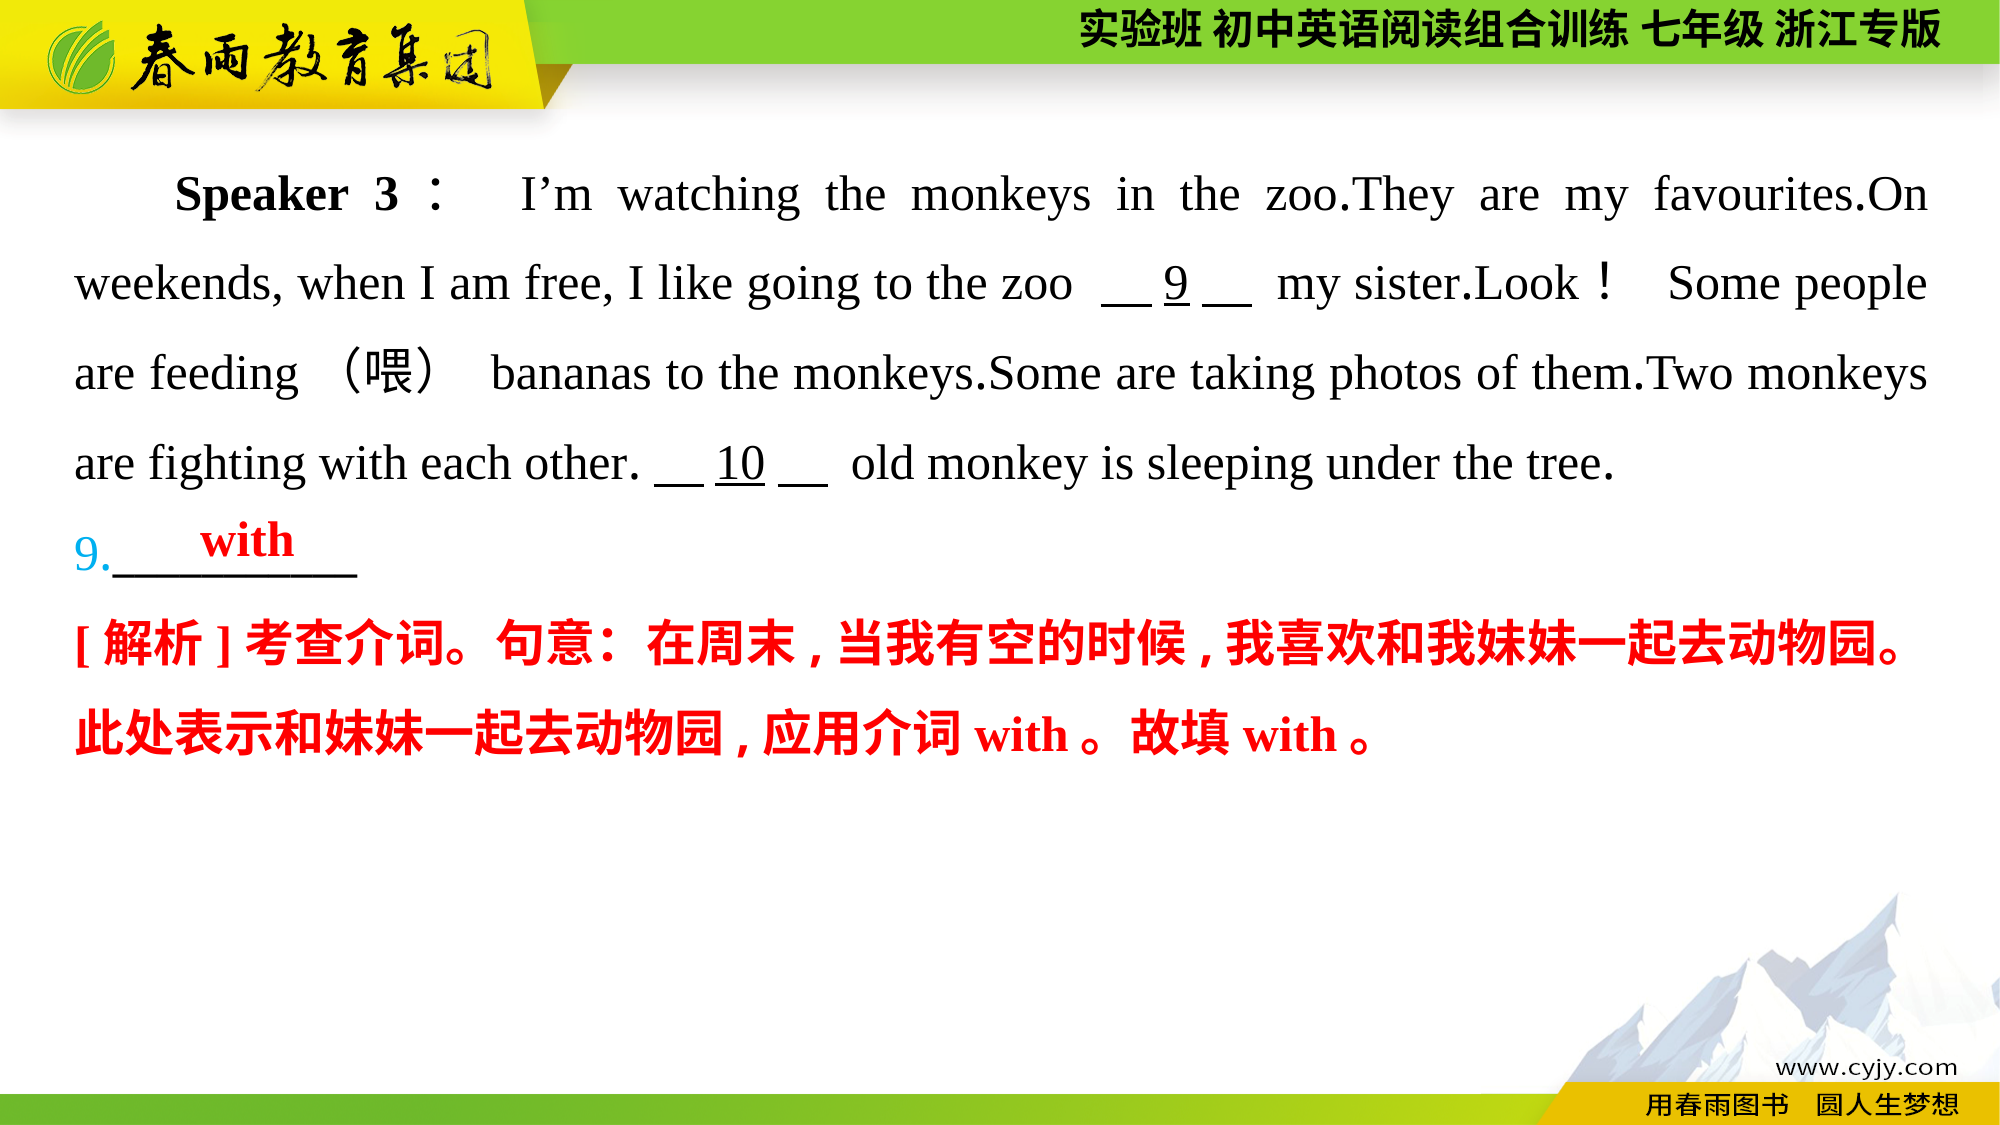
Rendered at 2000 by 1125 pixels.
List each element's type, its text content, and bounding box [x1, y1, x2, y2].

list Speaker 3： I’m watching the monkeys in the zoo.They are my favourites.On weekends, when I am free, I like going to the zoo 9 my sister.Look！ Some people are feeding（喂） bananas to the monkeys.Some are taking photos of them.Two monkeys are fighting with each other. 10 old monkey is sleeping under the tree. 9.___________ [59, 122, 1944, 574]
text_box with [185, 499, 310, 574]
picture [0, 0, 2000, 1125]
text_box [解析]考查介词。句意：在周末,当我有空的时候,我喜欢和我妹妹一起去动物园。此处表示和妹妹一起去动物园,应用介词with。故填with。 [59, 574, 1944, 770]
